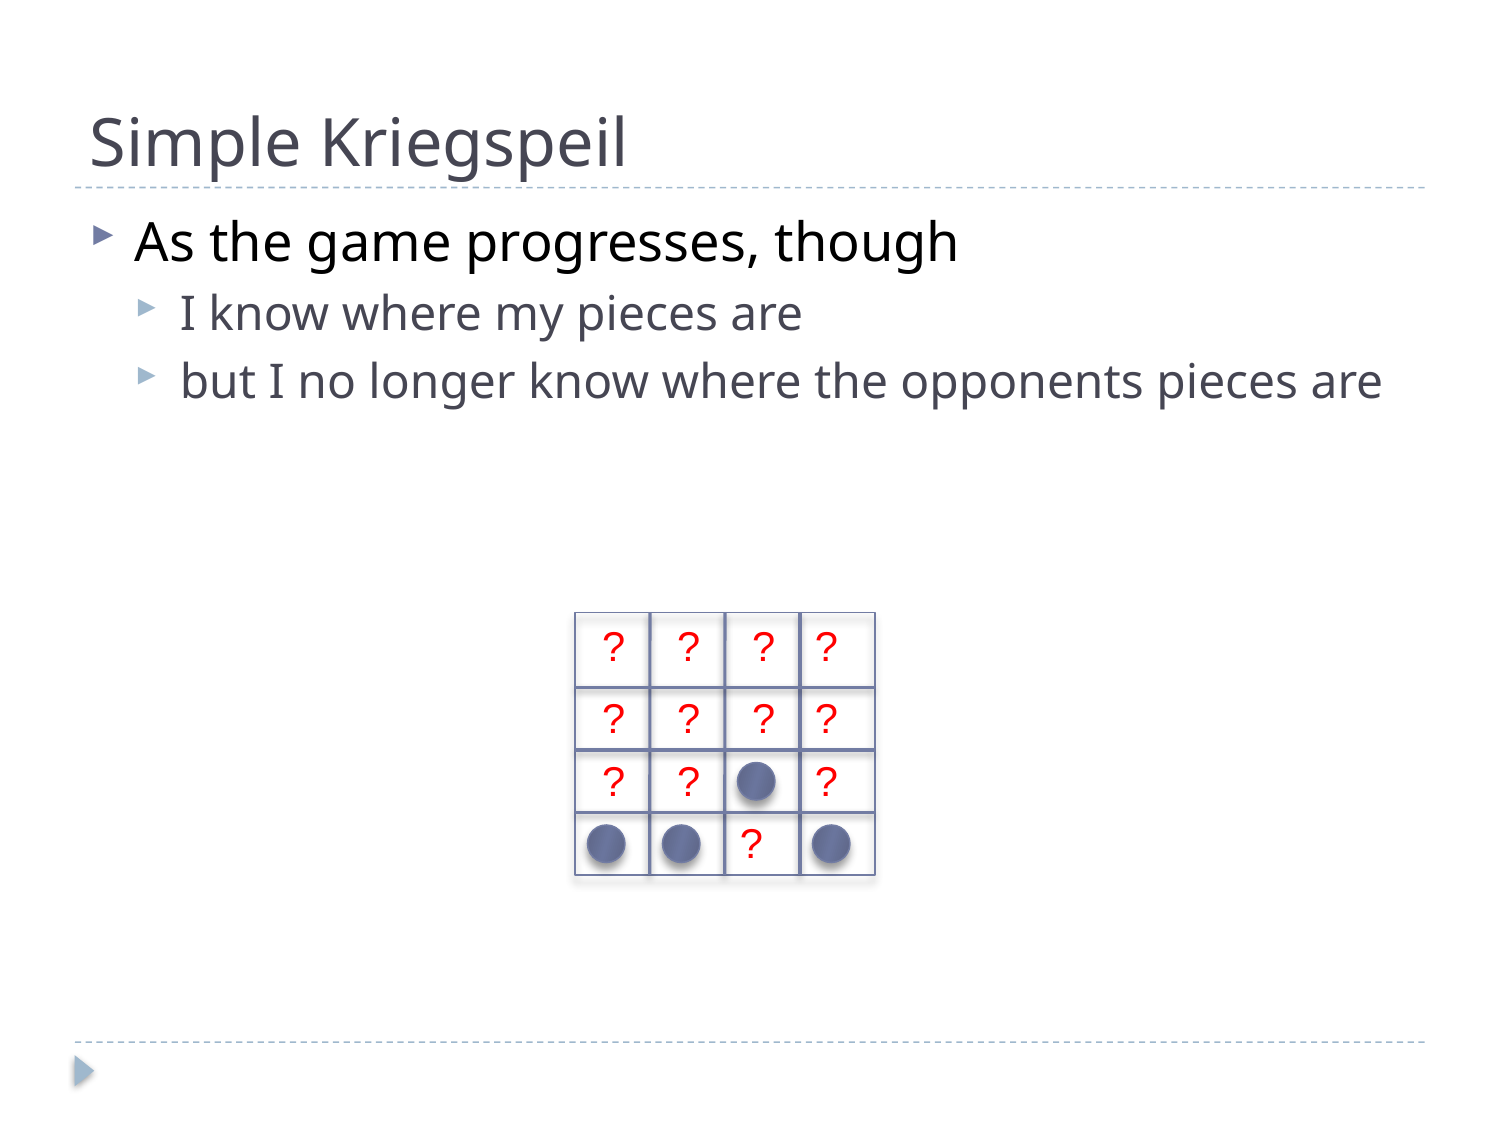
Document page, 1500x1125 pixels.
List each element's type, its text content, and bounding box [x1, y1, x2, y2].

list As the game progresses, though I know where my pieces are but I no longer know where the opponents pieces are [75, 200, 1425, 513]
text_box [574, 612, 876, 876]
title Simple Kriegspeil [75, 24, 1425, 188]
